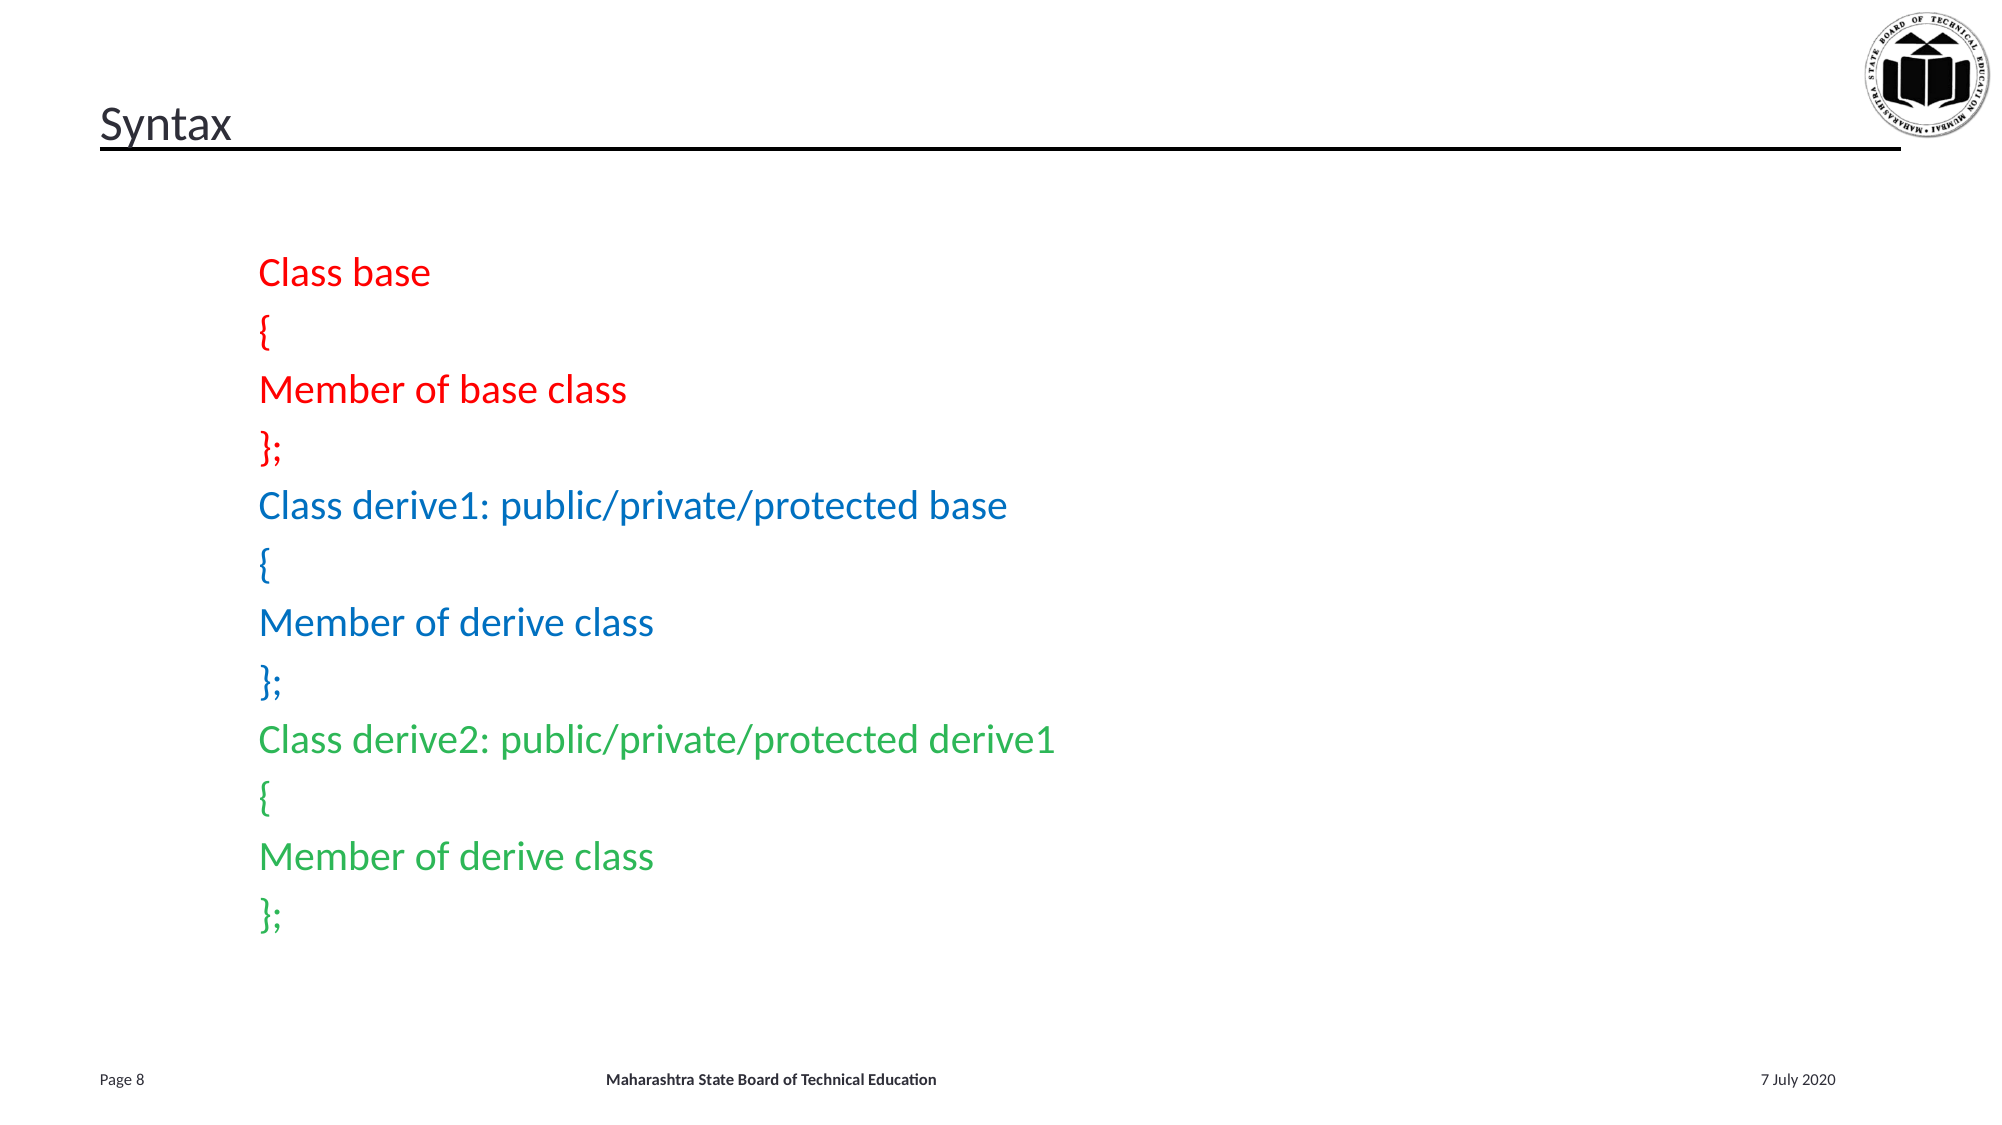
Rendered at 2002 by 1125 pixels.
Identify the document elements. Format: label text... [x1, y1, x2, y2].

list Class base { Member of base class }; Class derive1: public/private/protected base { Member of derive class }; Class derive2: public/private/protected derive1 { Member of derive class }; [100, 186, 1901, 999]
title Syntax [100, 48, 1901, 146]
picture [1852, 0, 2001, 149]
